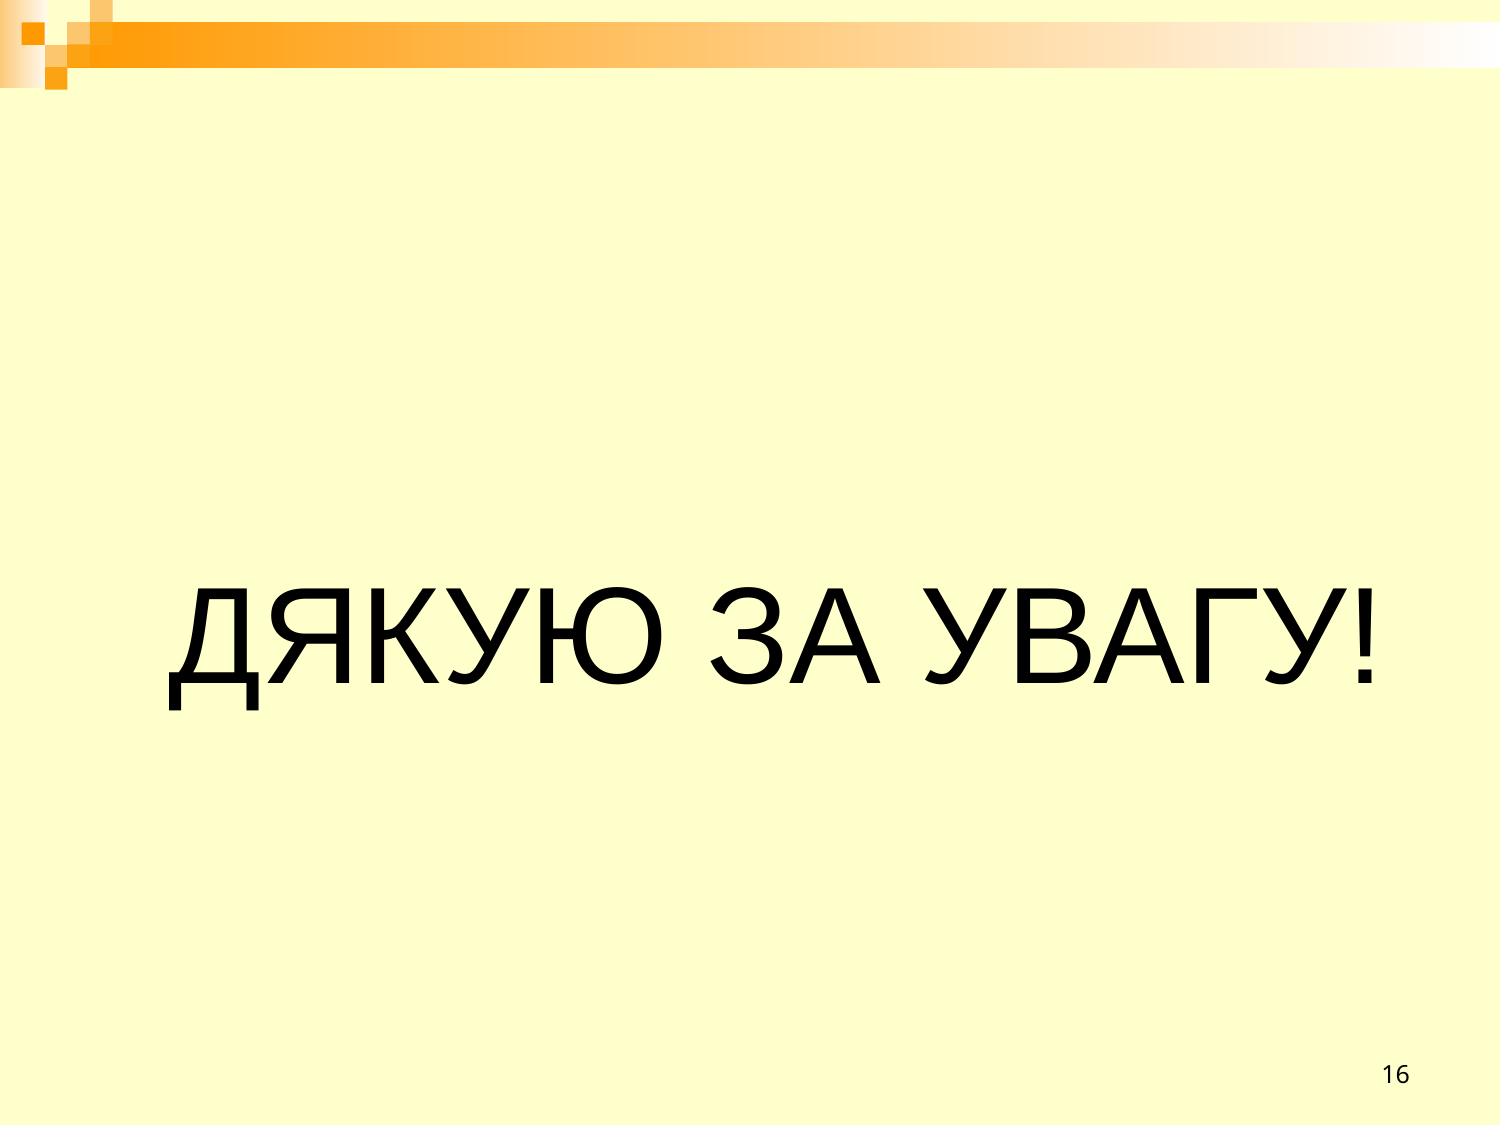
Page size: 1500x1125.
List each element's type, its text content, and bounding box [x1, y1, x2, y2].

text_box ДЯКУЮ ЗА УВАГУ! [112, 538, 1443, 610]
slide_number 16 [1074, 1025, 1425, 1100]
